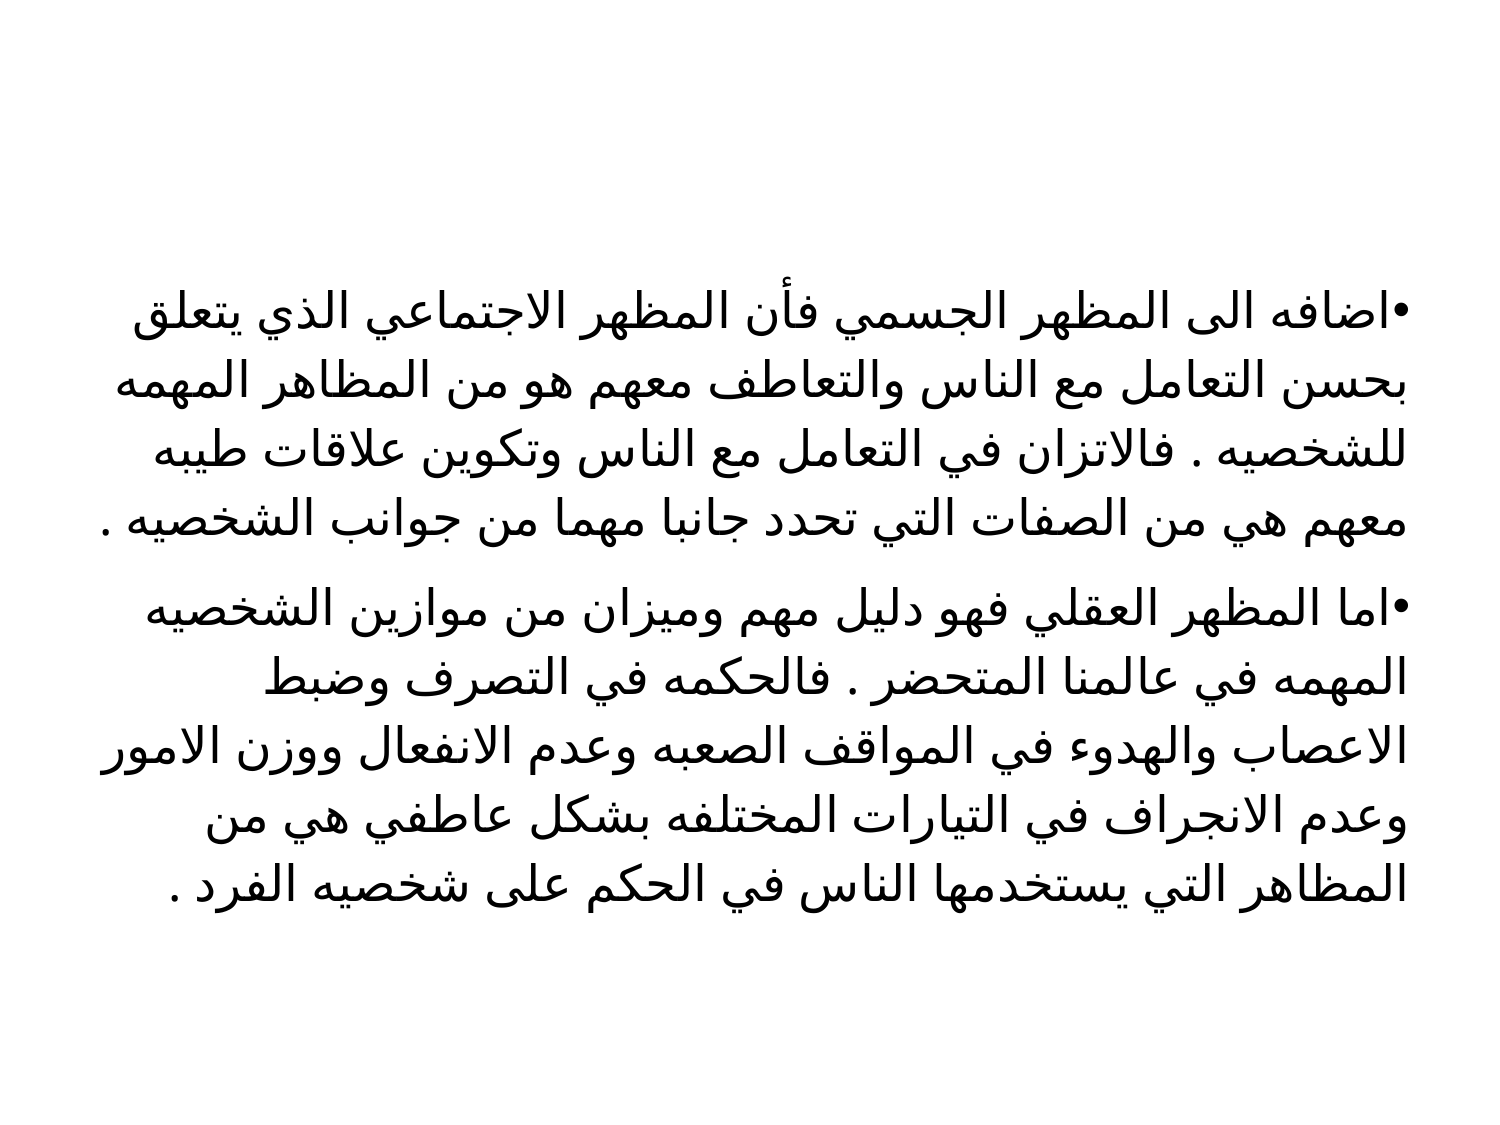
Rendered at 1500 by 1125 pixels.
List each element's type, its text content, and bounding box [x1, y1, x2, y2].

list اضافه الى المظهر الجسمي فأن المظهر الاجتماعي الذي يتعلق بحسن التعامل مع الناس والتعاطف معهم هو من المظاهر المهمه للشخصيه . فالاتزان في التعامل مع الناس وتكوين علاقات طيبه معهم هي من الصفات التي تحدد جانبا مهما من جوانب الشخصيه . اما المظهر العقلي فهو دليل مهم وميزان من موازين الشخصيه المهمه في عالمنا المتحضر . فالحكمه في التصرف وضبط الاعصاب والهدوء في المواقف الصعبه وعدم الانفعال ووزن الامور وعدم الانجراف في التيارات المختلفه بشكل عاطفي هي من المظاهر التي يستخدمها الناس في الحكم على شخصيه الفرد . [75, 262, 1425, 1005]
